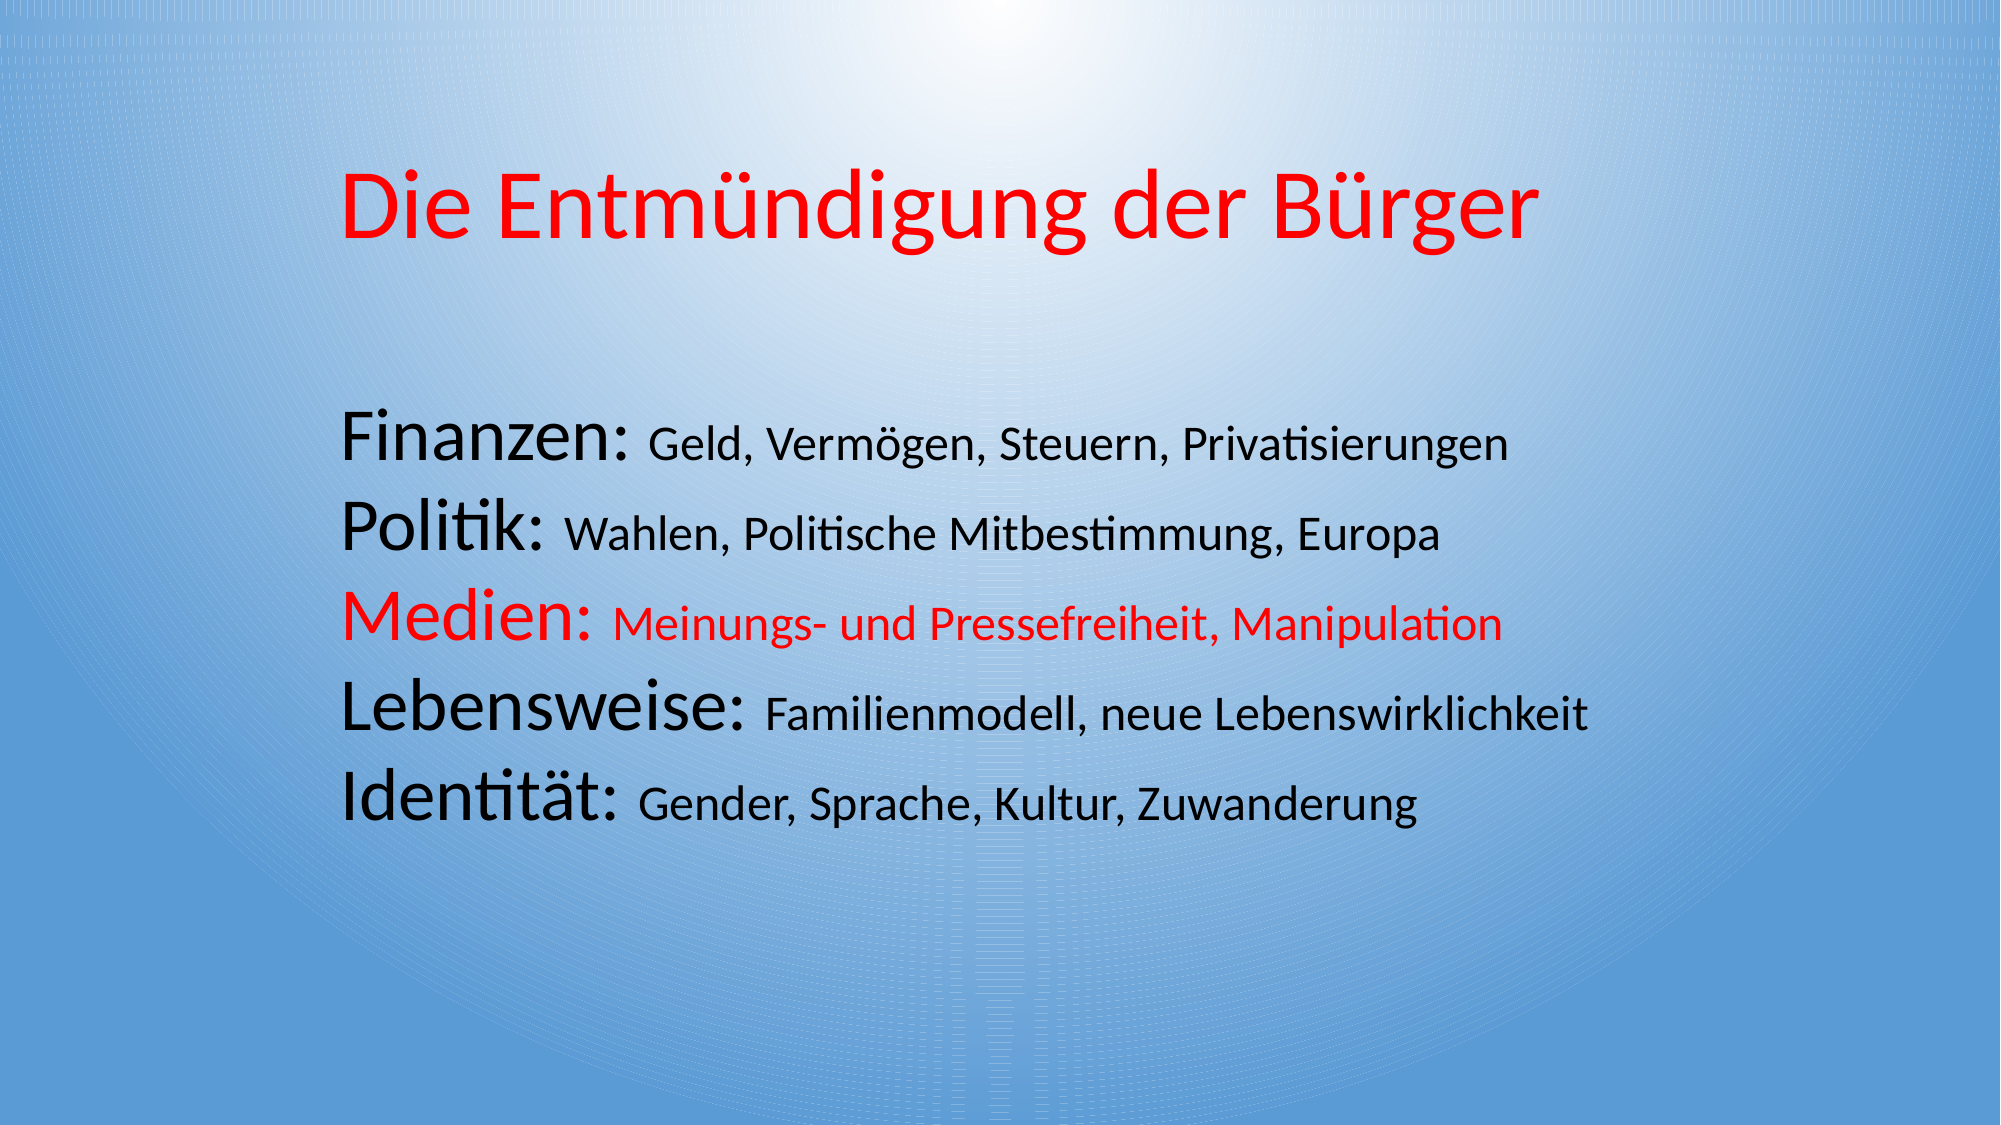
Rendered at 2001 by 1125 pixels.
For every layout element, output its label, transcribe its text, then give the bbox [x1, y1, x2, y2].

text_box Finanzen: Geld, Vermögen, Steuern, Privatisierungen Politik: Wahlen, Politische Mitbestimmung, Europa Medien: Meinungs- und Pressefreiheit, Manipulation Lebensweise: Familienmodell, neue Lebenswirklichkeit Identität: Gender, Sprache, Kultur, Zuwanderung [325, 378, 1800, 889]
text_box Die Entmündigung der Bürger [203, 131, 1678, 267]
